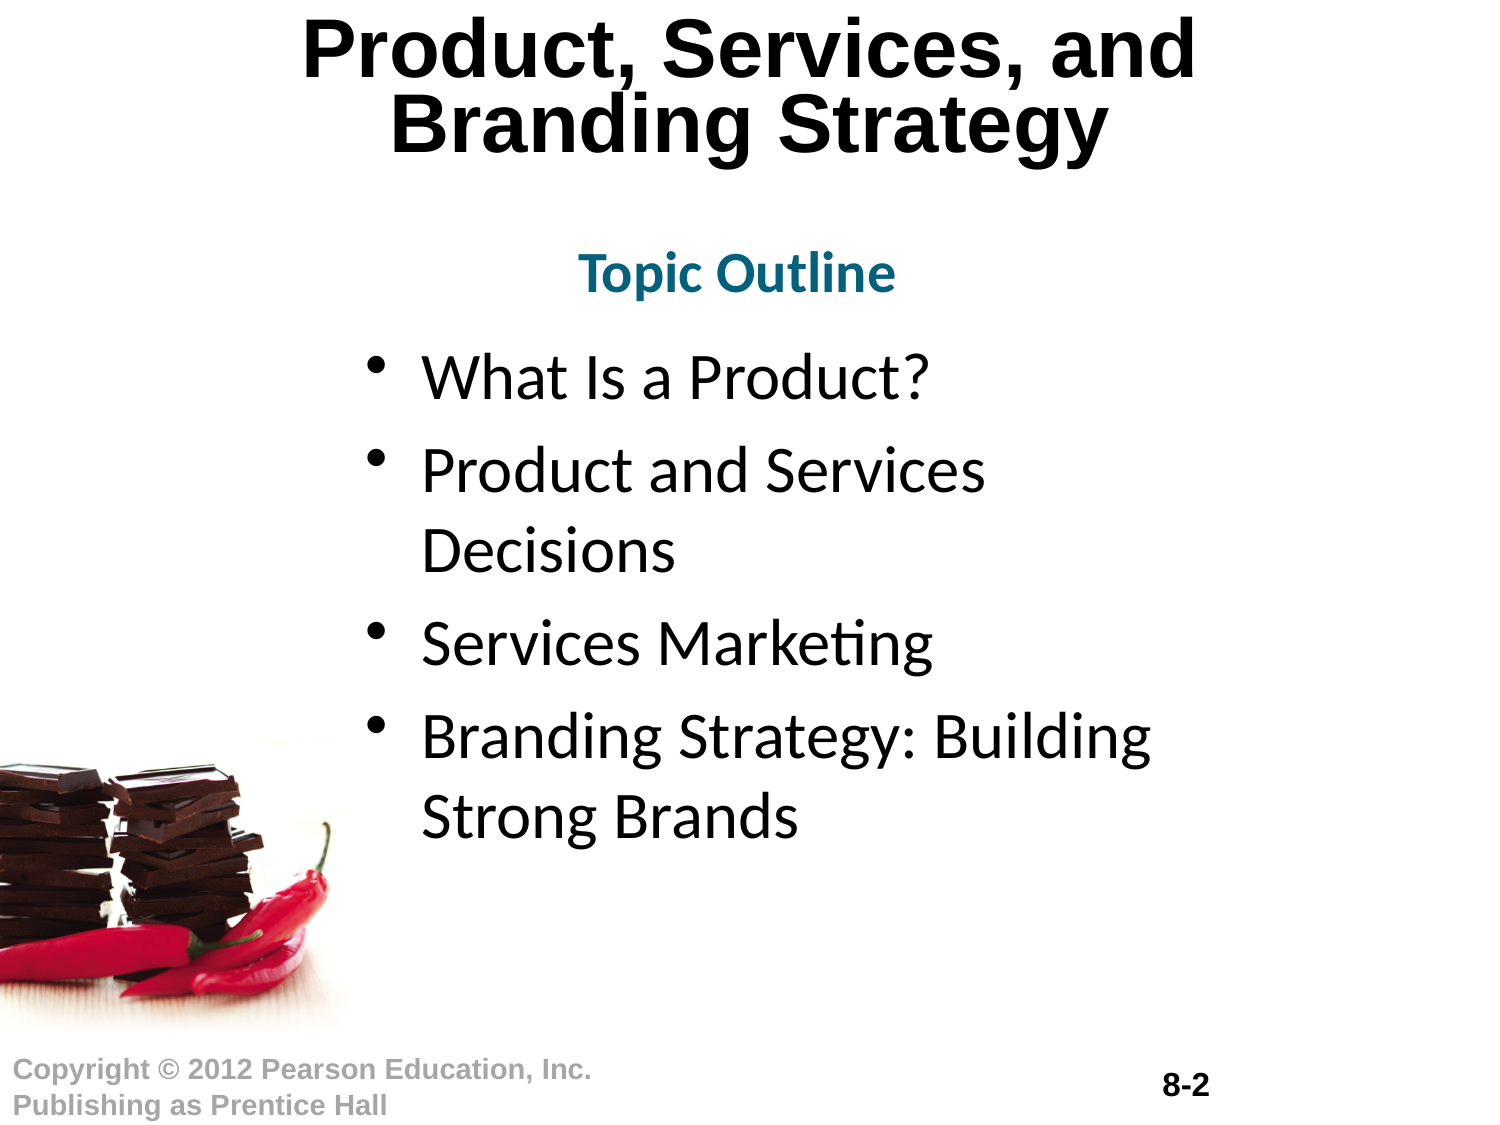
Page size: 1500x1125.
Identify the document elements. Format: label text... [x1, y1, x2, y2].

title Product, Services, and Branding Strategy [112, 37, 1388, 226]
list Topic Outline [149, 237, 1326, 301]
list What Is a Product? Product and Services Decisions Services Marketing Branding Strategy: Building Strong Brands [349, 324, 1213, 1001]
picture [0, 737, 361, 1038]
